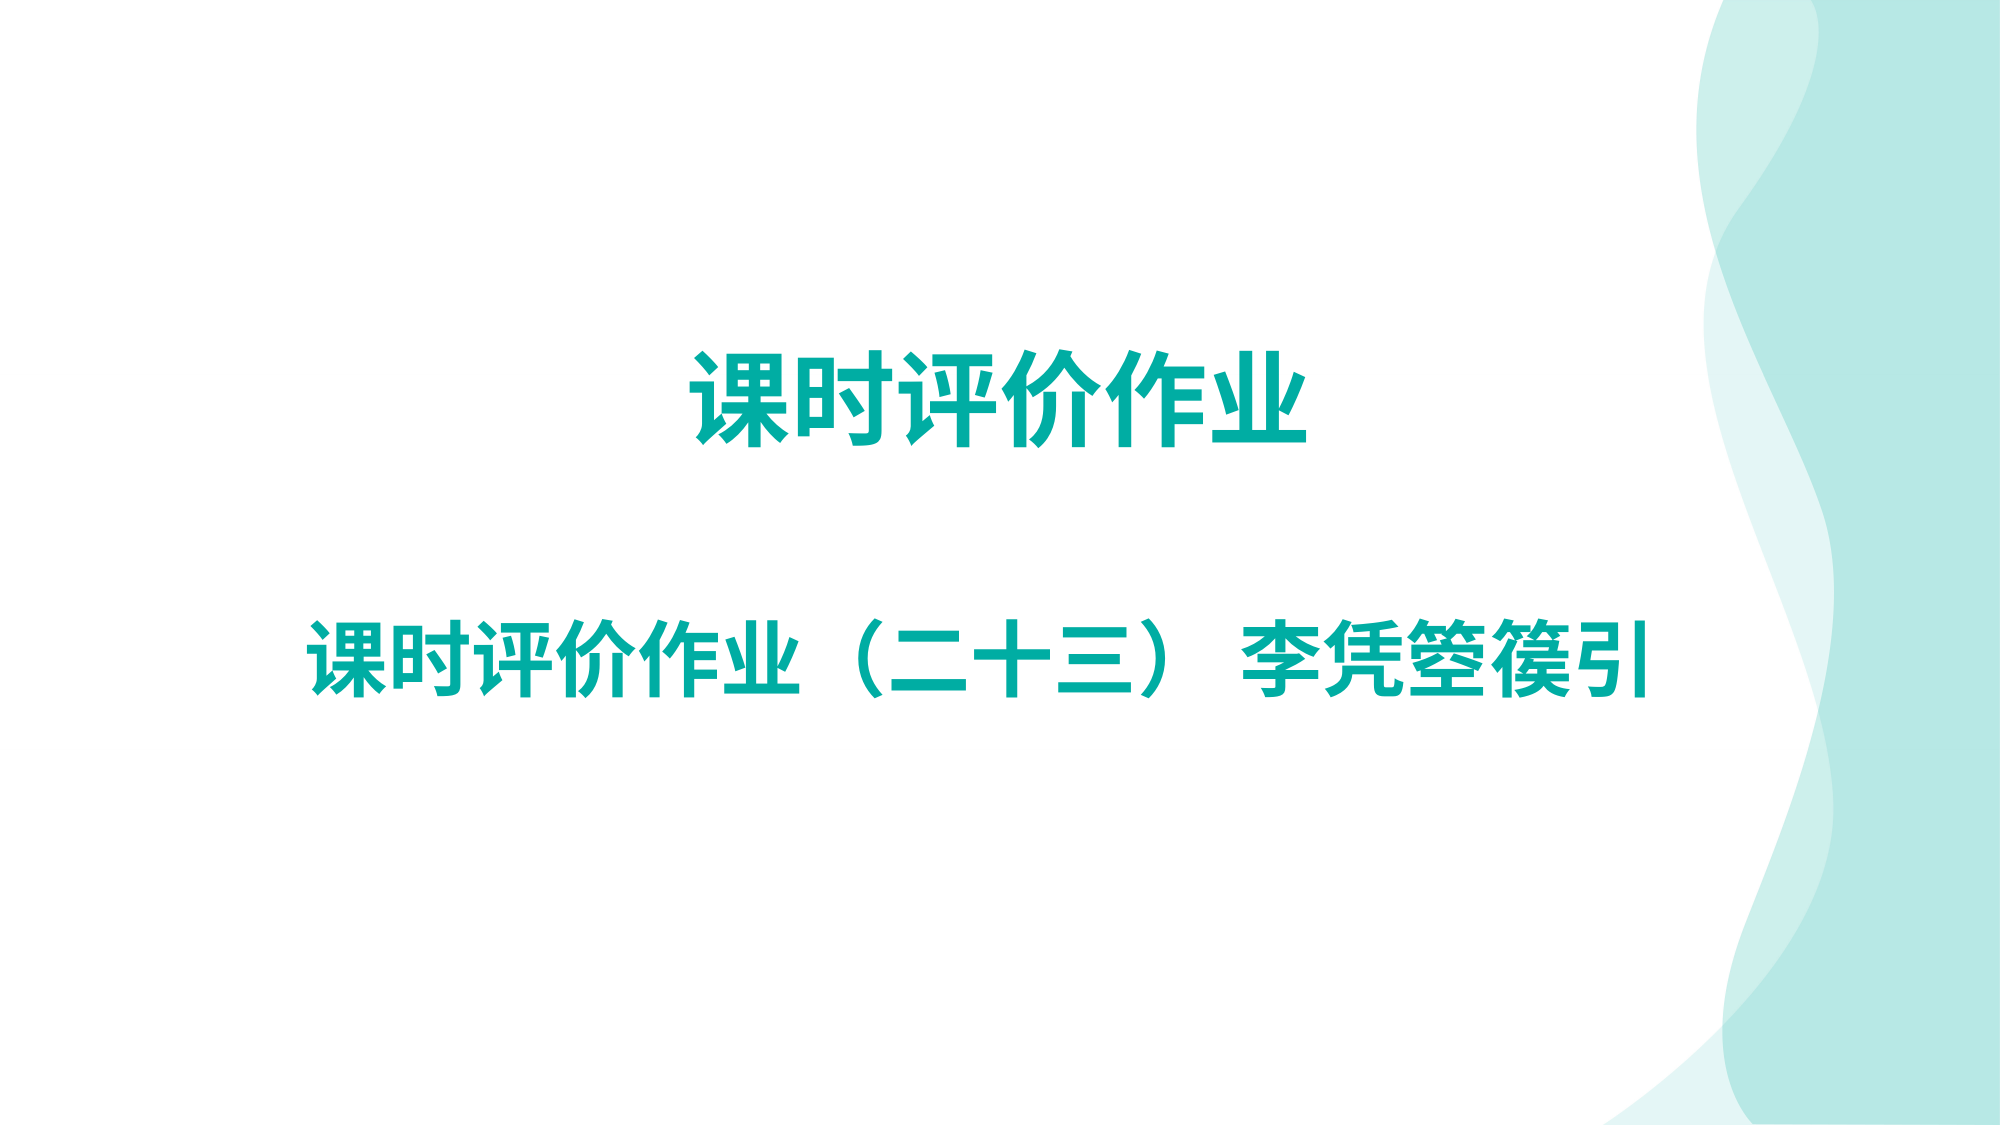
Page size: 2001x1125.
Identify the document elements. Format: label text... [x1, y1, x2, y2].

text_box 课时评价作业（二十三） 李凭箜篌引 [76, 602, 1884, 805]
text_box 课时评价作业 [0, 329, 2000, 461]
picture [0, 0, 2000, 329]
picture [0, 461, 2000, 1125]
